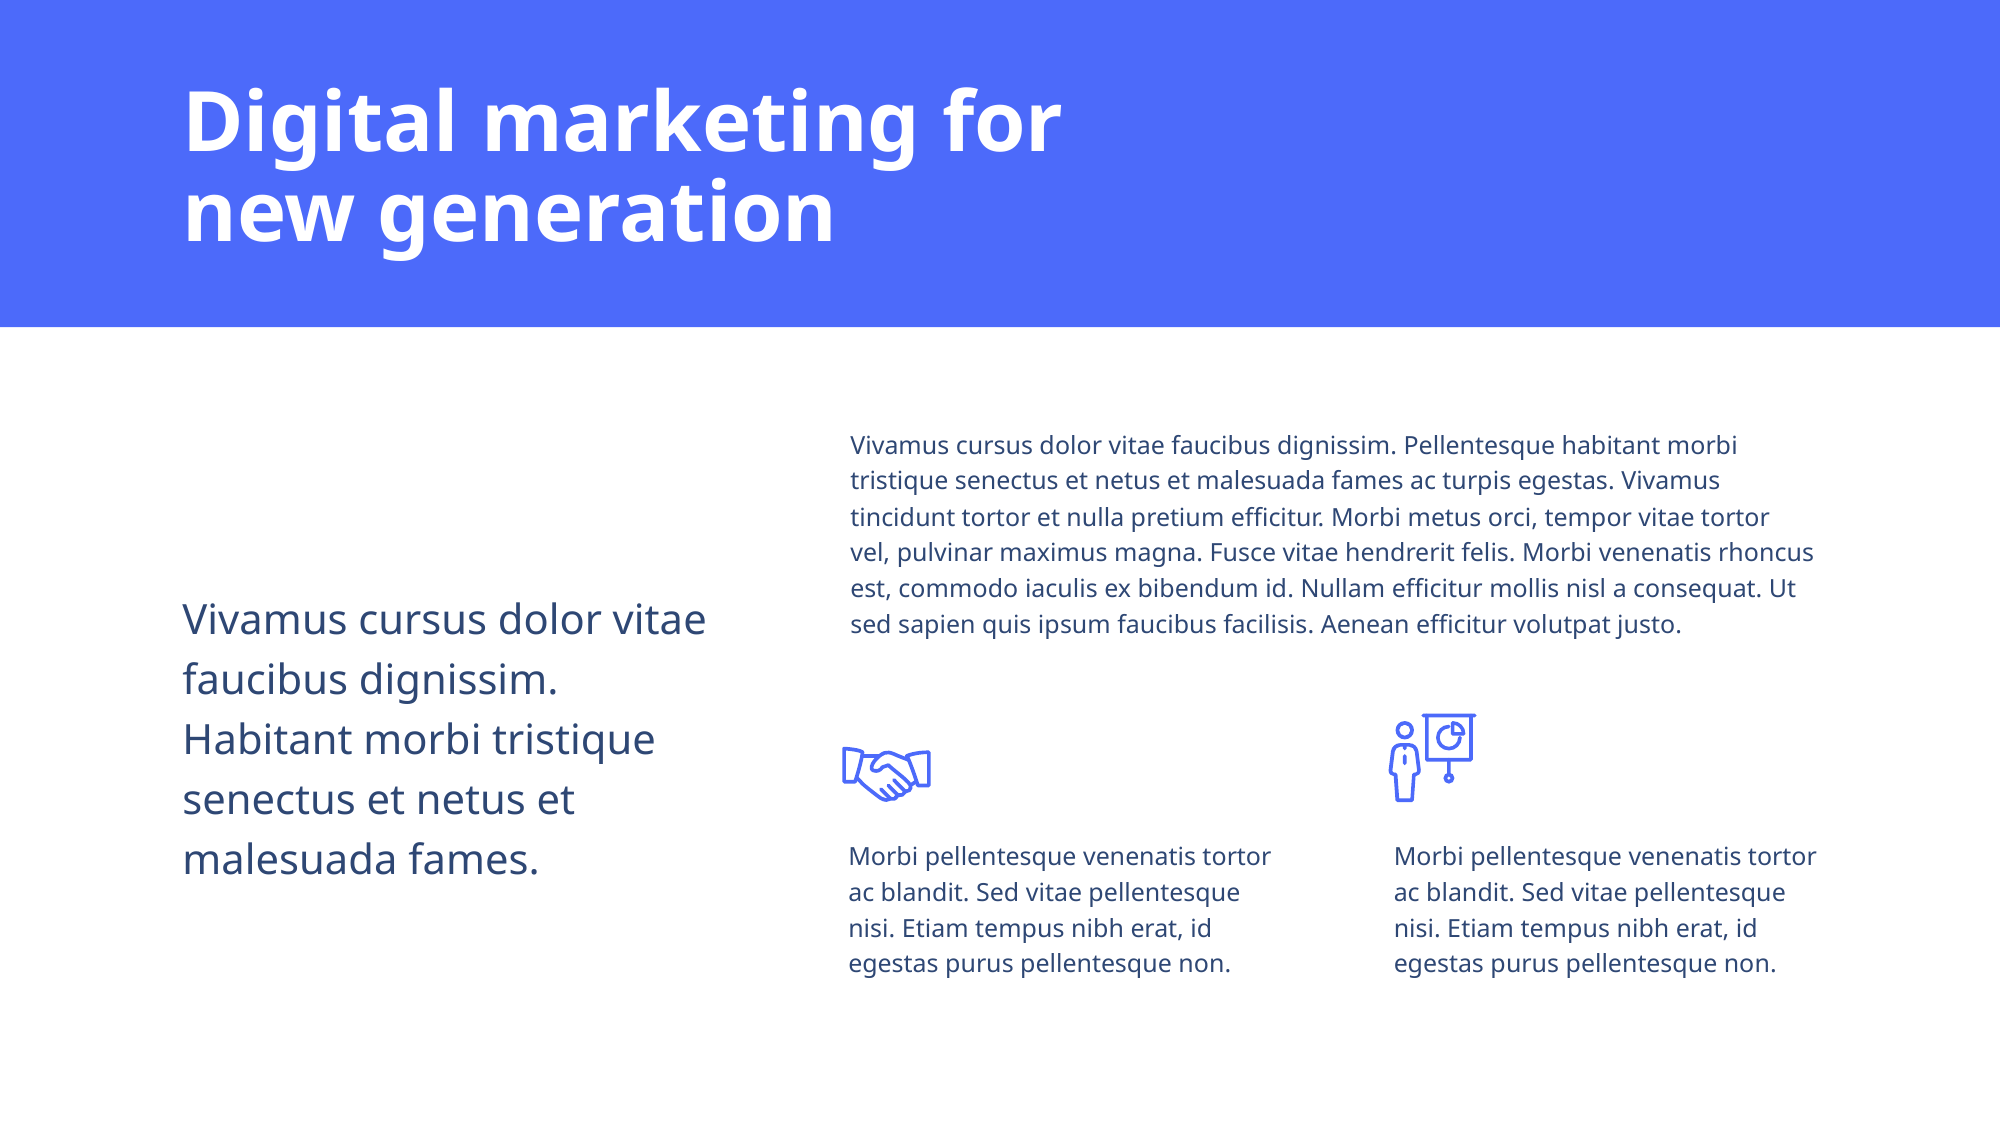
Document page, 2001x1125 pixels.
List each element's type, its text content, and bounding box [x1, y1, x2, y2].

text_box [1388, 713, 1477, 803]
text_box Digital marketing for new generation [167, 72, 1086, 267]
text_box Morbi pellentesque venenatis tortor ac blandit. Sed vitae pellentesque nisi. Etiam tempus nibh erat, id egestas purus pellentesque non. [1378, 826, 1834, 986]
text_box Vivamus cursus dolor vitae faucibus dignissim. Pellentesque habitant morbi tristique senectus et netus et malesuada fames ac turpis egestas. Vivamus tincidunt tortor et nulla pretium efficitur. Morbi metus orci, tempor vitae tortor vel, pulvinar maximus magna. Fusce vitae hendrerit felis. Morbi venenatis rhoncus est, commodo iaculis ex bibendum id. Nullam efficitur mollis nisl a consequat. Ut sed sapien quis ipsum faucibus facilisis. Aenean efficitur volutpat justo. [835, 415, 1833, 646]
text_box Vivamus cursus dolor vitae faucibus dignissim. Habitant morbi tristique senectus et netus et malesuada fames. [167, 575, 750, 891]
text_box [842, 746, 931, 802]
text_box [0, 0, 2000, 328]
text_box Morbi pellentesque venenatis tortor ac blandit. Sed vitae pellentesque nisi. Etiam tempus nibh erat, id egestas purus pellentesque non. [833, 826, 1289, 986]
